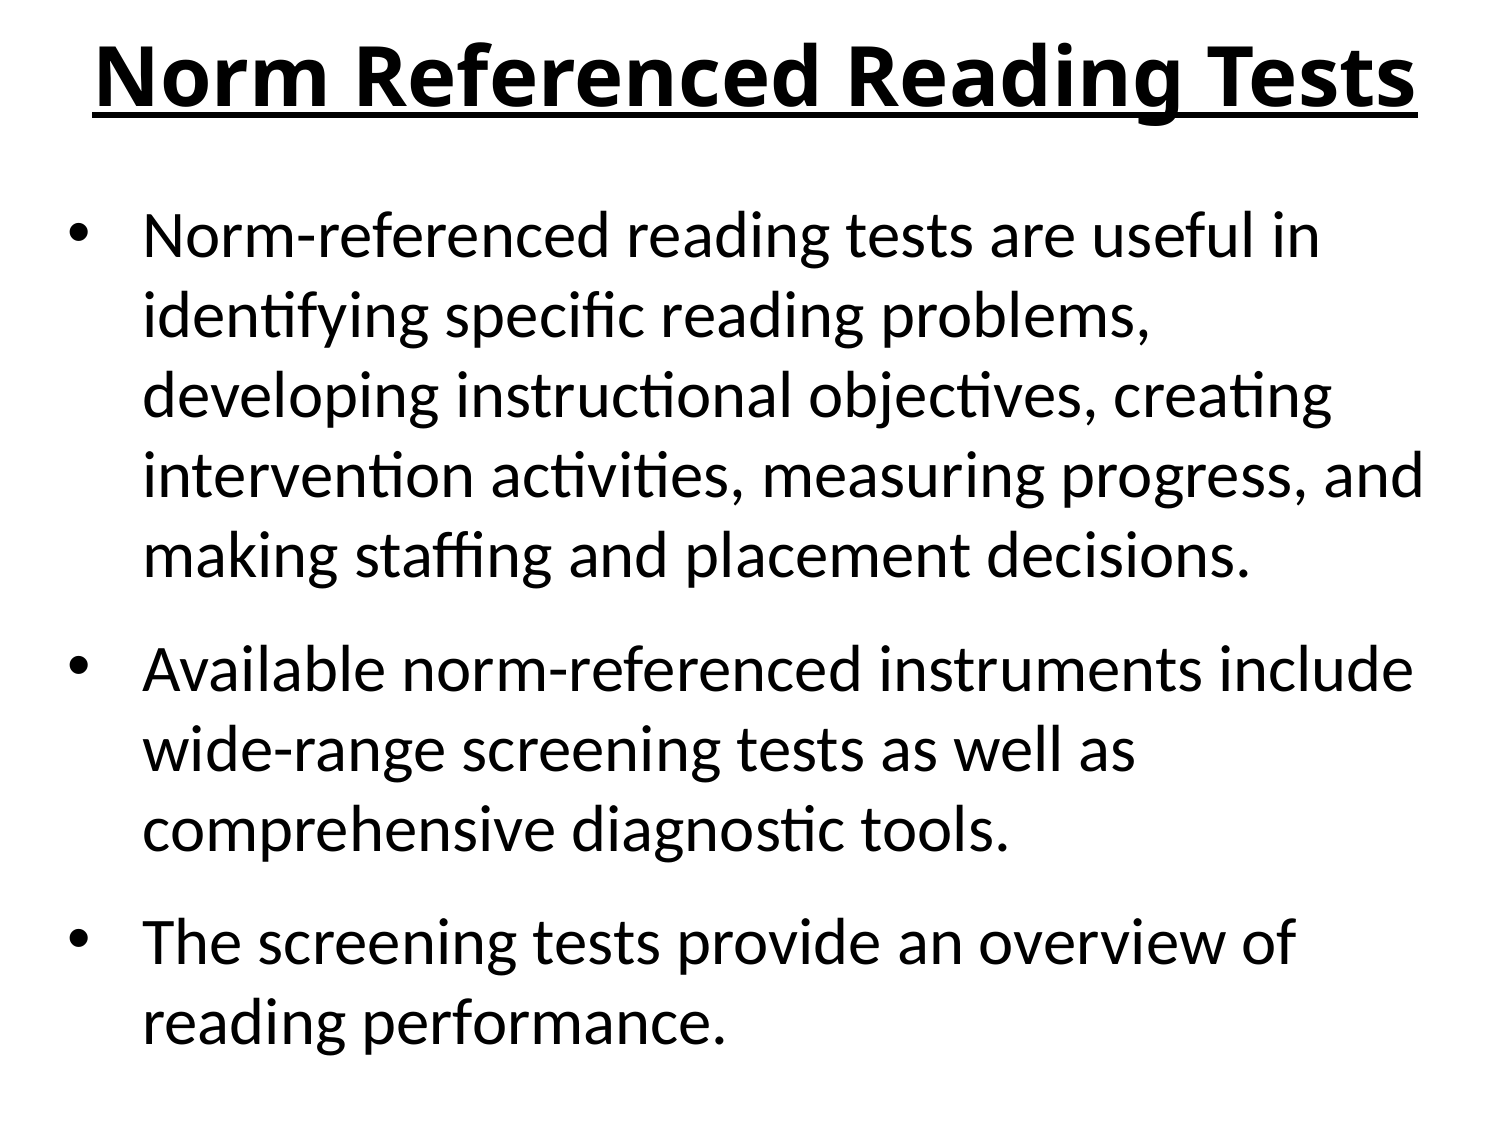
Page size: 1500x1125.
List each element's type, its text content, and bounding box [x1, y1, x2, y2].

text_box Norm Referenced Reading Tests Norm-referenced reading tests are useful in identifying specific reading problems, developing instructional objectives, creating intervention activities, measuring progress, and making staffing and placement decisions. Available norm-referenced instruments include wide-range screening tests as well as comprehensive diagnostic tools. The screening tests provide an overview of reading performance. [52, 15, 1459, 1065]
